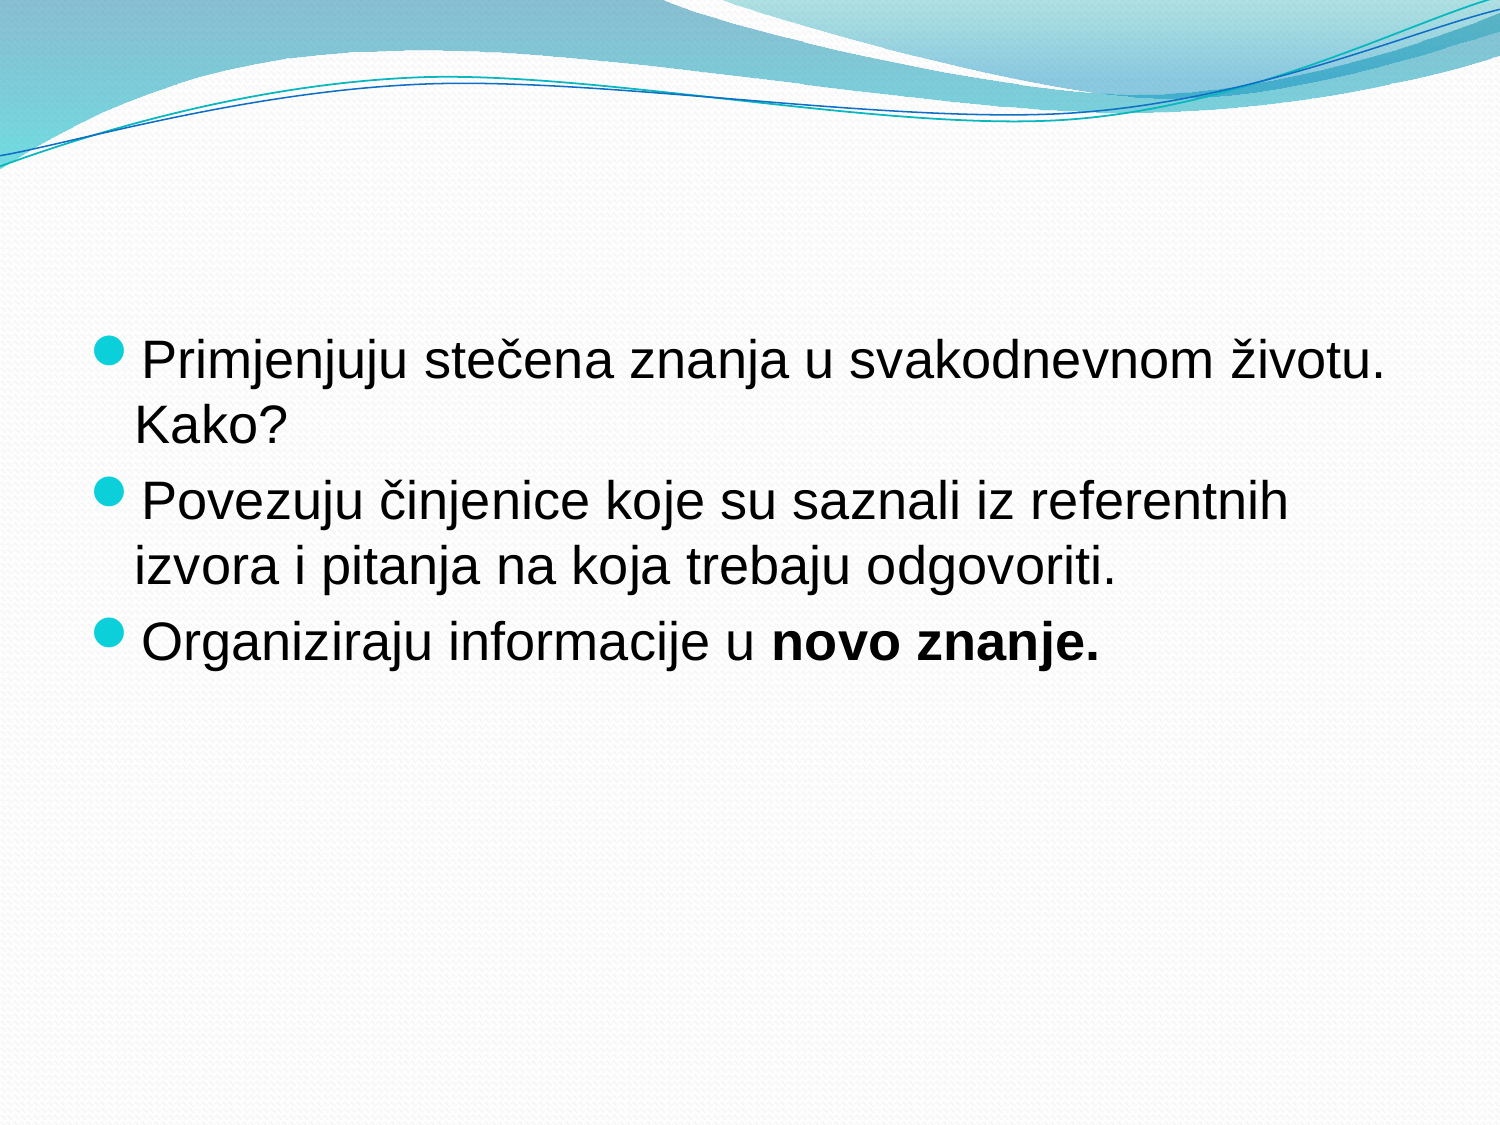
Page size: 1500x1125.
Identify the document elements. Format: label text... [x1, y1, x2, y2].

list Primjenjuju stečena znanja u svakodnevnom životu. Kako? Povezuju činjenice koje su saznali iz referentnih izvora i pitanja na koja trebaju odgovoriti. Organiziraju informacije u novo znanje. [75, 317, 1425, 1038]
